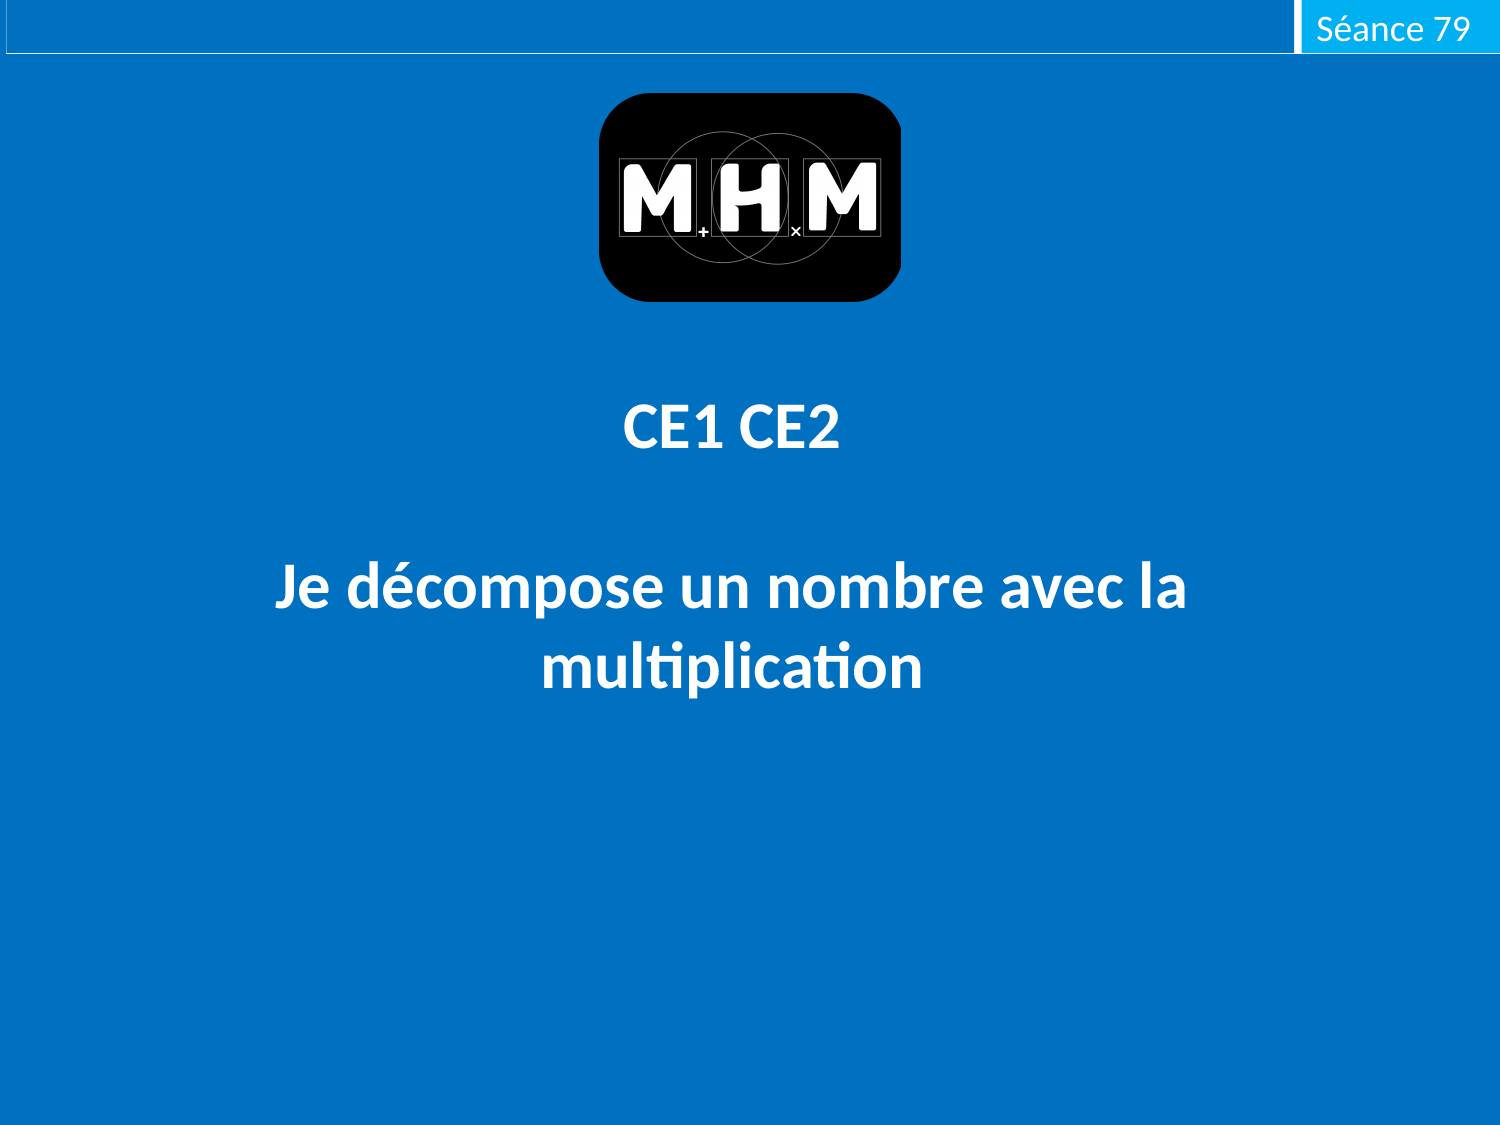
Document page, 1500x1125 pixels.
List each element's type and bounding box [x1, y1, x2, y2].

text_box [0, 54, 1500, 1125]
